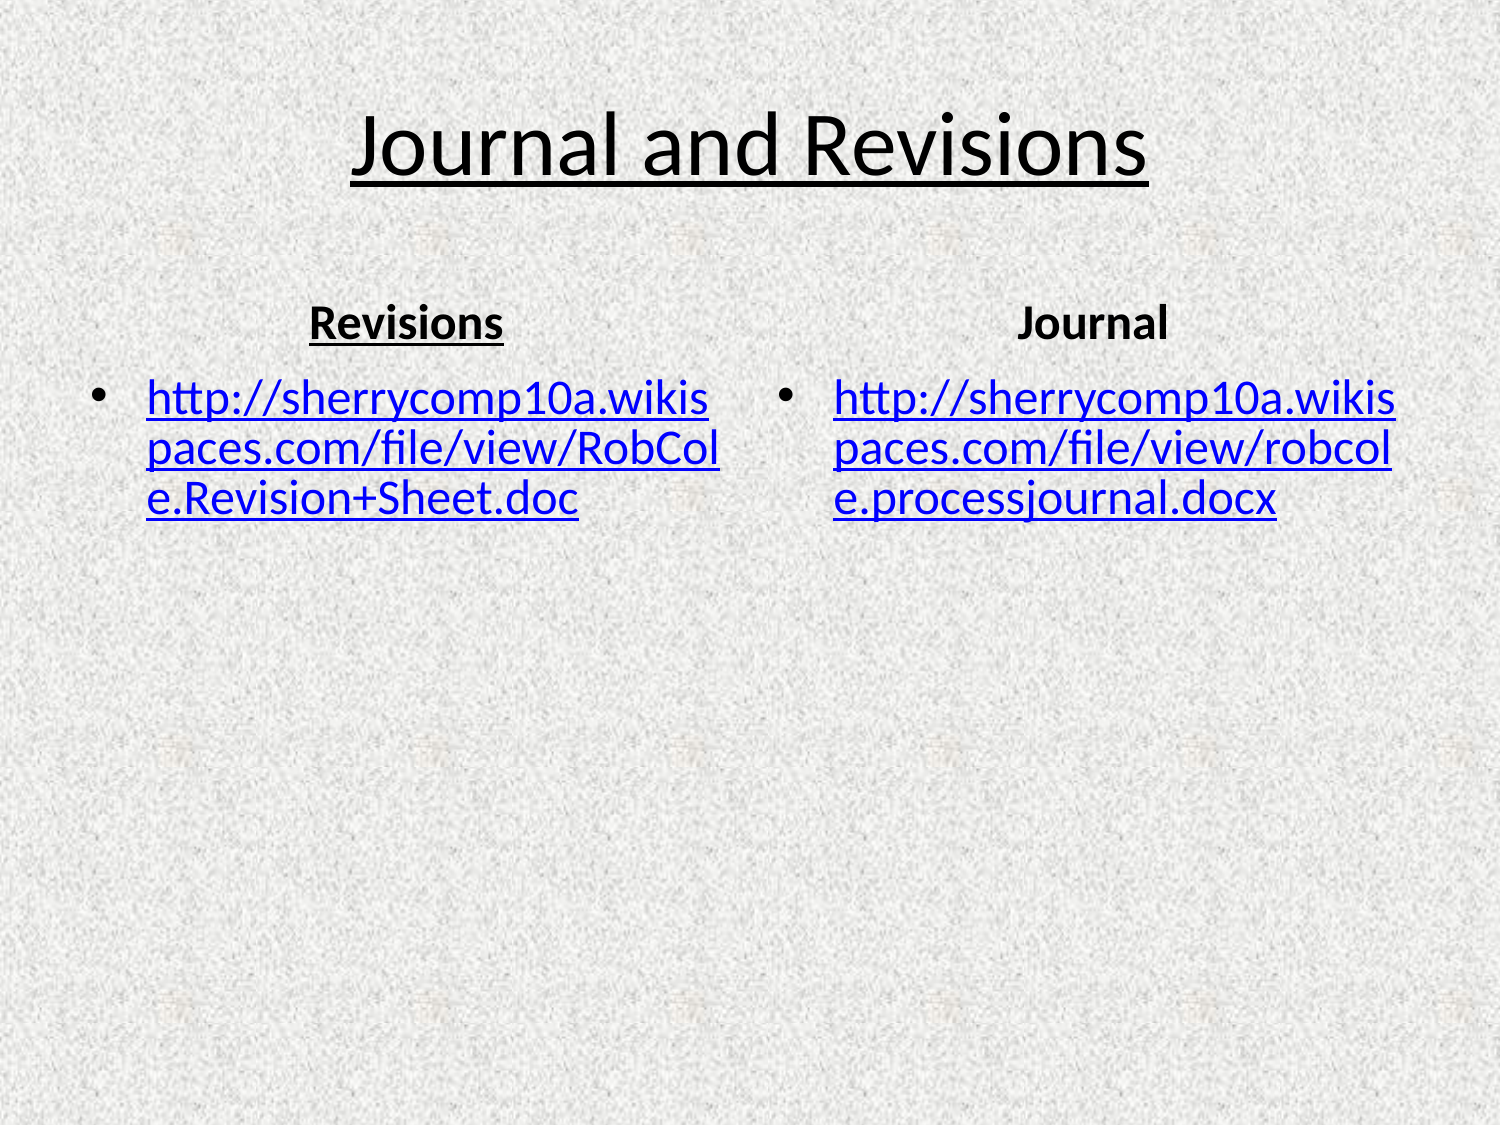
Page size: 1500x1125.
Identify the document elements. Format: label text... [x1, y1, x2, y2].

list http://sherrycomp10a.wikispaces.com/file/view/robcole.processjournal.docx [761, 356, 1425, 1005]
list http://sherrycomp10a.wikispaces.com/file/view/RobCole.Revision+Sheet.doc [75, 356, 738, 1005]
title Journal and Revisions [75, 45, 1425, 233]
list Journal [761, 251, 1425, 356]
picture [0, 0, 1500, 1125]
list Revisions [75, 251, 738, 356]
